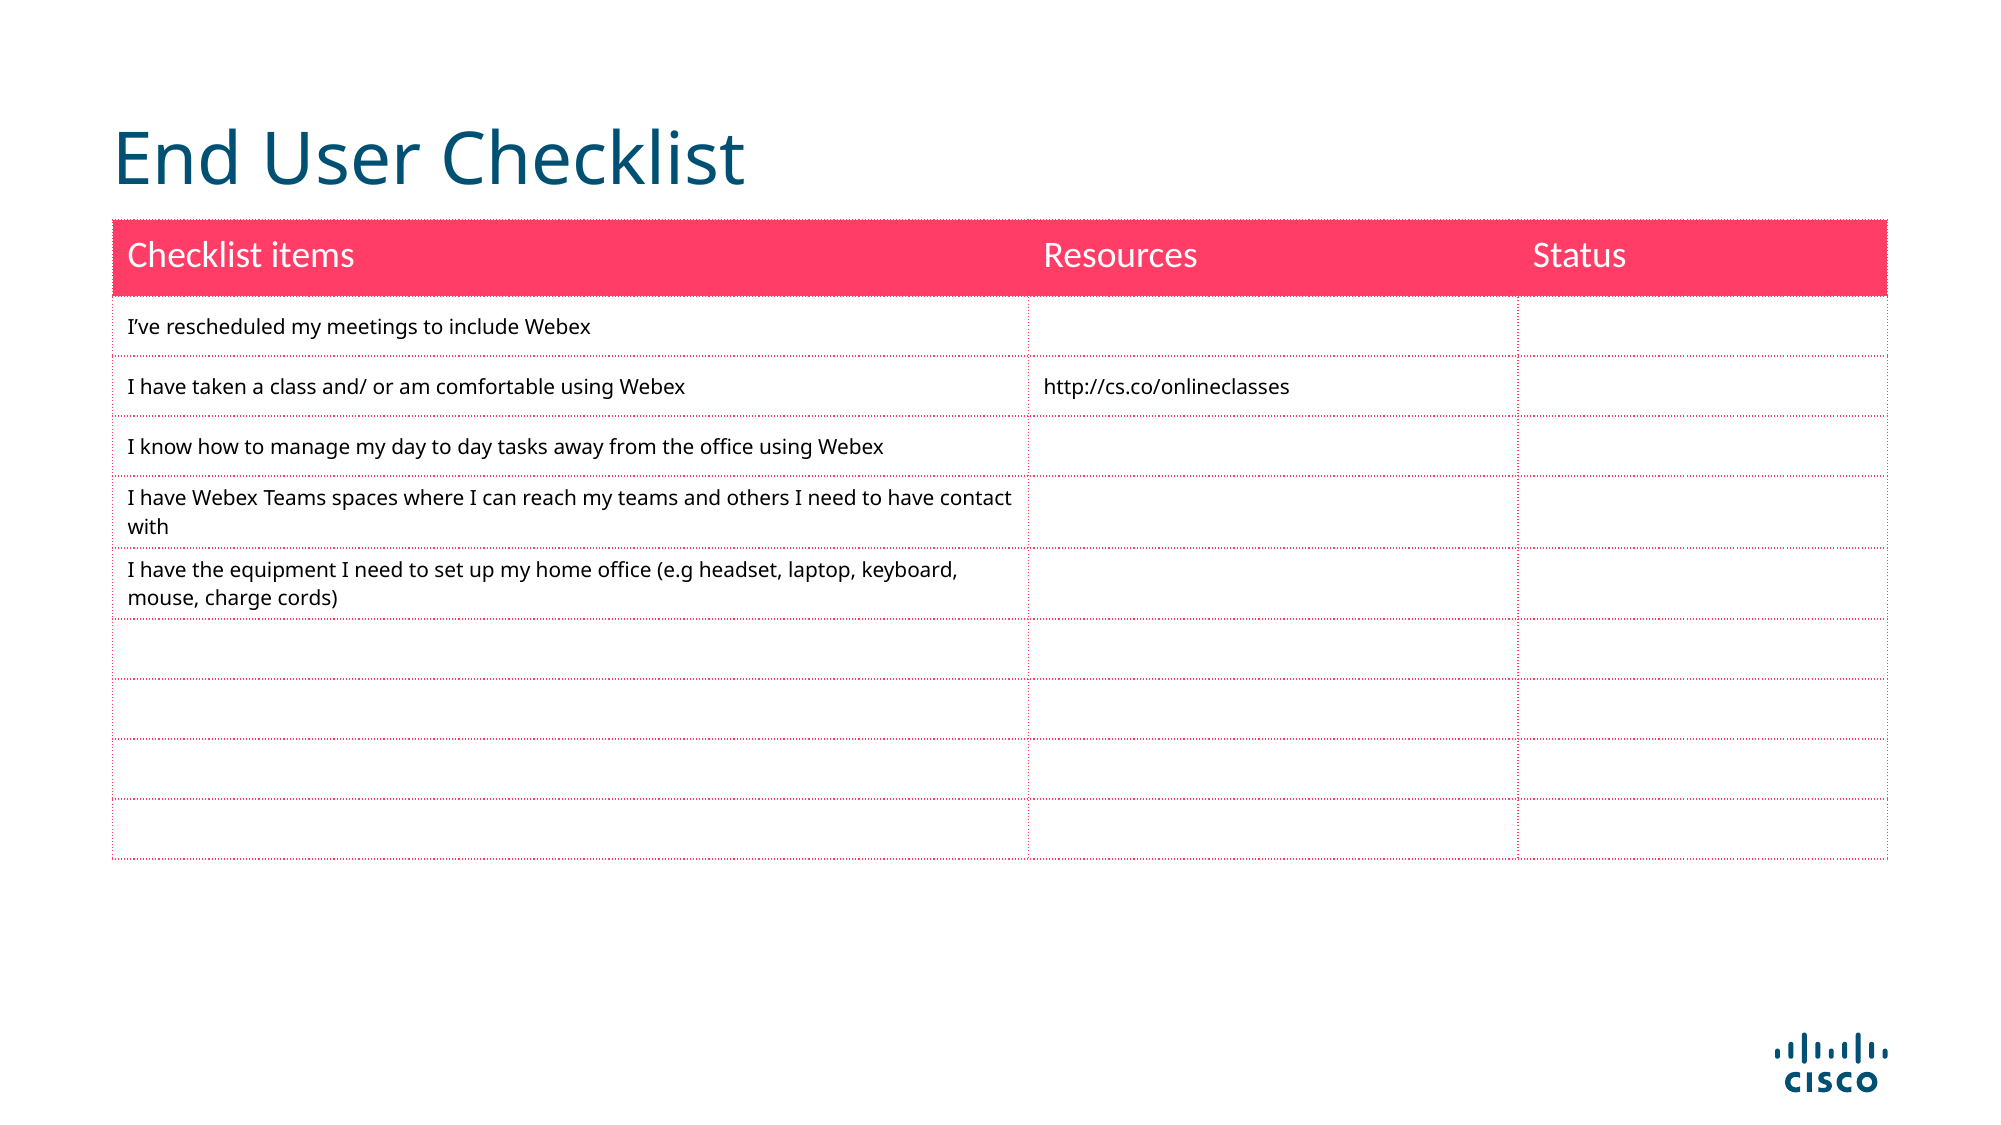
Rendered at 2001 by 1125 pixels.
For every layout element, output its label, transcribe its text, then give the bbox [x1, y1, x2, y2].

table_cell [1518, 548, 1887, 619]
table_cell [1518, 799, 1887, 859]
title End User Checklist [112, 112, 1838, 220]
table_cell [1029, 799, 1518, 859]
table_cell [1518, 679, 1887, 739]
table_cell [113, 619, 1029, 679]
table_cell [1518, 296, 1887, 356]
table_cell I have Webex Teams spaces where I can reach my teams and others I need to have contact with [113, 476, 1029, 548]
table_cell I know how to manage my day to day tasks away from the office using Webex [113, 416, 1029, 476]
table_cell [1518, 356, 1887, 416]
table_cell http://cs.co/onlineclasses [1029, 356, 1518, 416]
table_cell [1029, 619, 1518, 679]
table_cell [1518, 739, 1887, 799]
table_cell I have the equipment I need to set up my home office (e.g headset, laptop, keyboard, mouse, charge cords) [113, 548, 1029, 619]
table_cell [1029, 416, 1518, 476]
table_cell [1029, 679, 1518, 739]
table_header Status [1518, 220, 1887, 296]
table_cell [113, 679, 1029, 739]
table_header Resources [1029, 220, 1518, 296]
table_header Checklist items [113, 220, 1029, 296]
table_cell I’ve rescheduled my meetings to include Webex [113, 296, 1029, 356]
table_cell [1029, 548, 1518, 619]
table_cell [1518, 619, 1887, 679]
table_cell [1518, 476, 1887, 548]
table_cell [113, 739, 1029, 799]
table_cell [1029, 296, 1518, 356]
table_cell [1029, 739, 1518, 799]
table_cell [113, 799, 1029, 859]
table_cell [1518, 416, 1887, 476]
table_cell I have taken a class and/ or am comfortable using Webex [113, 356, 1029, 416]
table_cell [1029, 476, 1518, 548]
